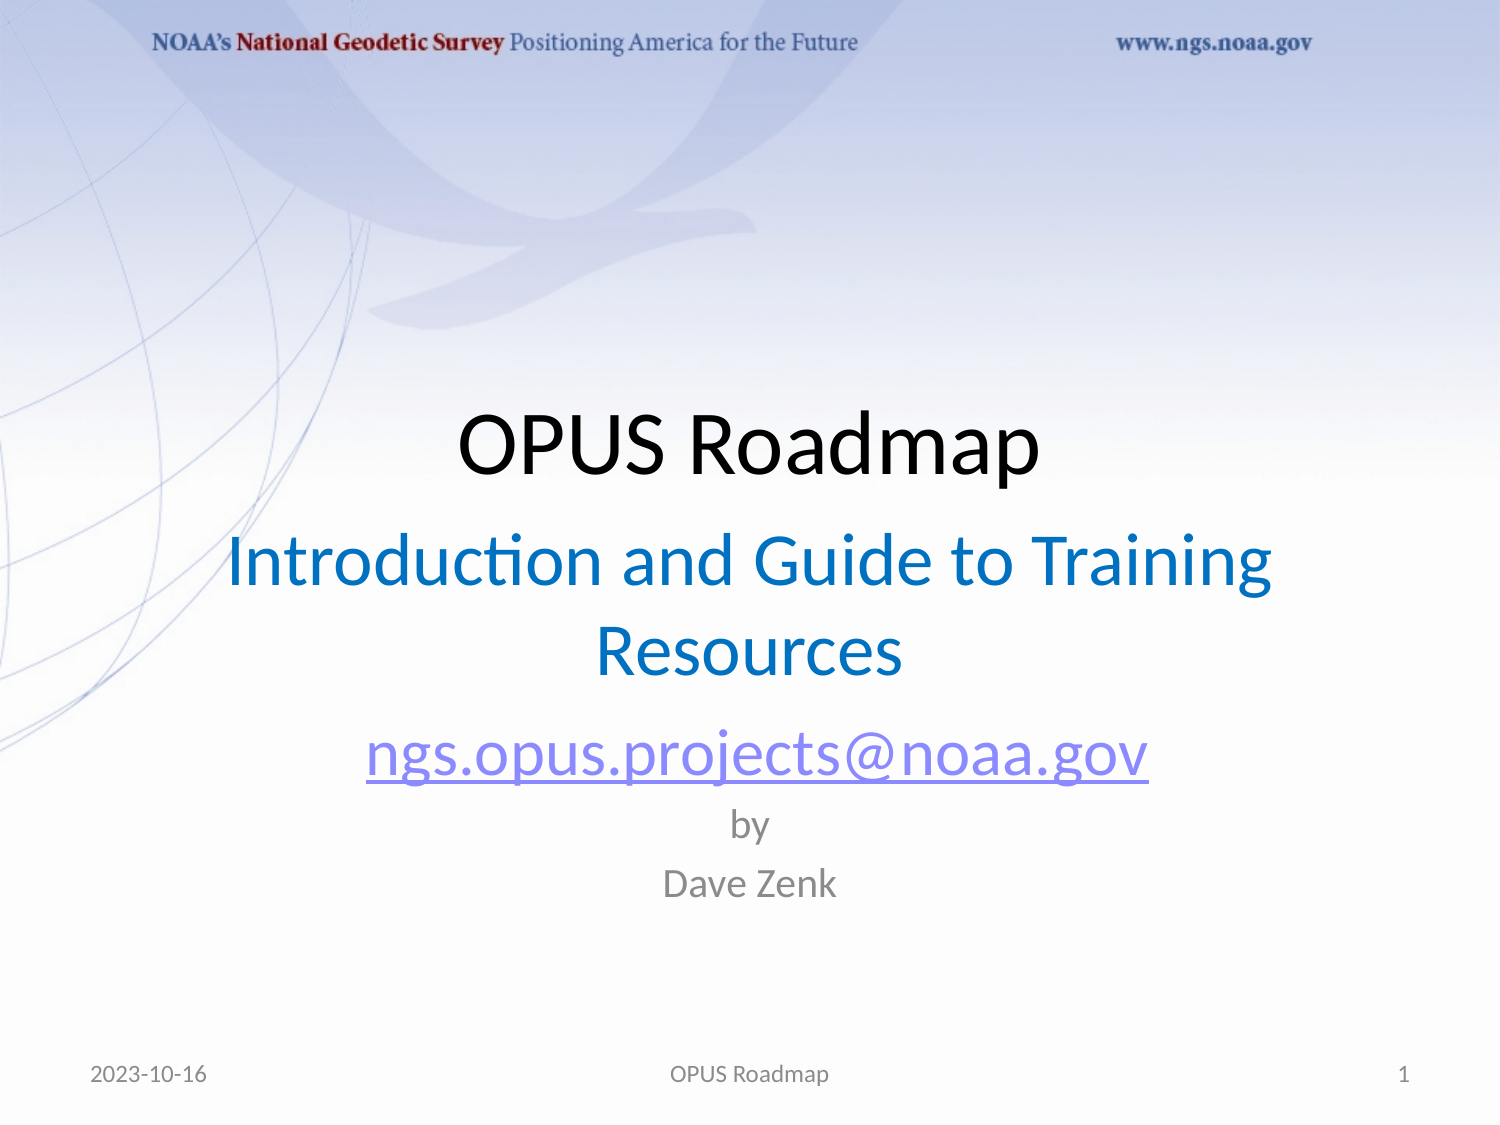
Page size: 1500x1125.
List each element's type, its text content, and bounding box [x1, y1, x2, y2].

slide_number 1 [1074, 1042, 1425, 1103]
title OPUS Roadmap [112, 374, 1388, 501]
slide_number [75, 1042, 425, 1103]
subtitle ngs.opus.projects@noaa.gov by Dave Zenk [224, 701, 1276, 990]
footer OPUS Roadmap [512, 1042, 988, 1103]
text_box Introduction and Guide to Training Resources [112, 538, 1388, 664]
picture [0, 0, 1500, 1125]
